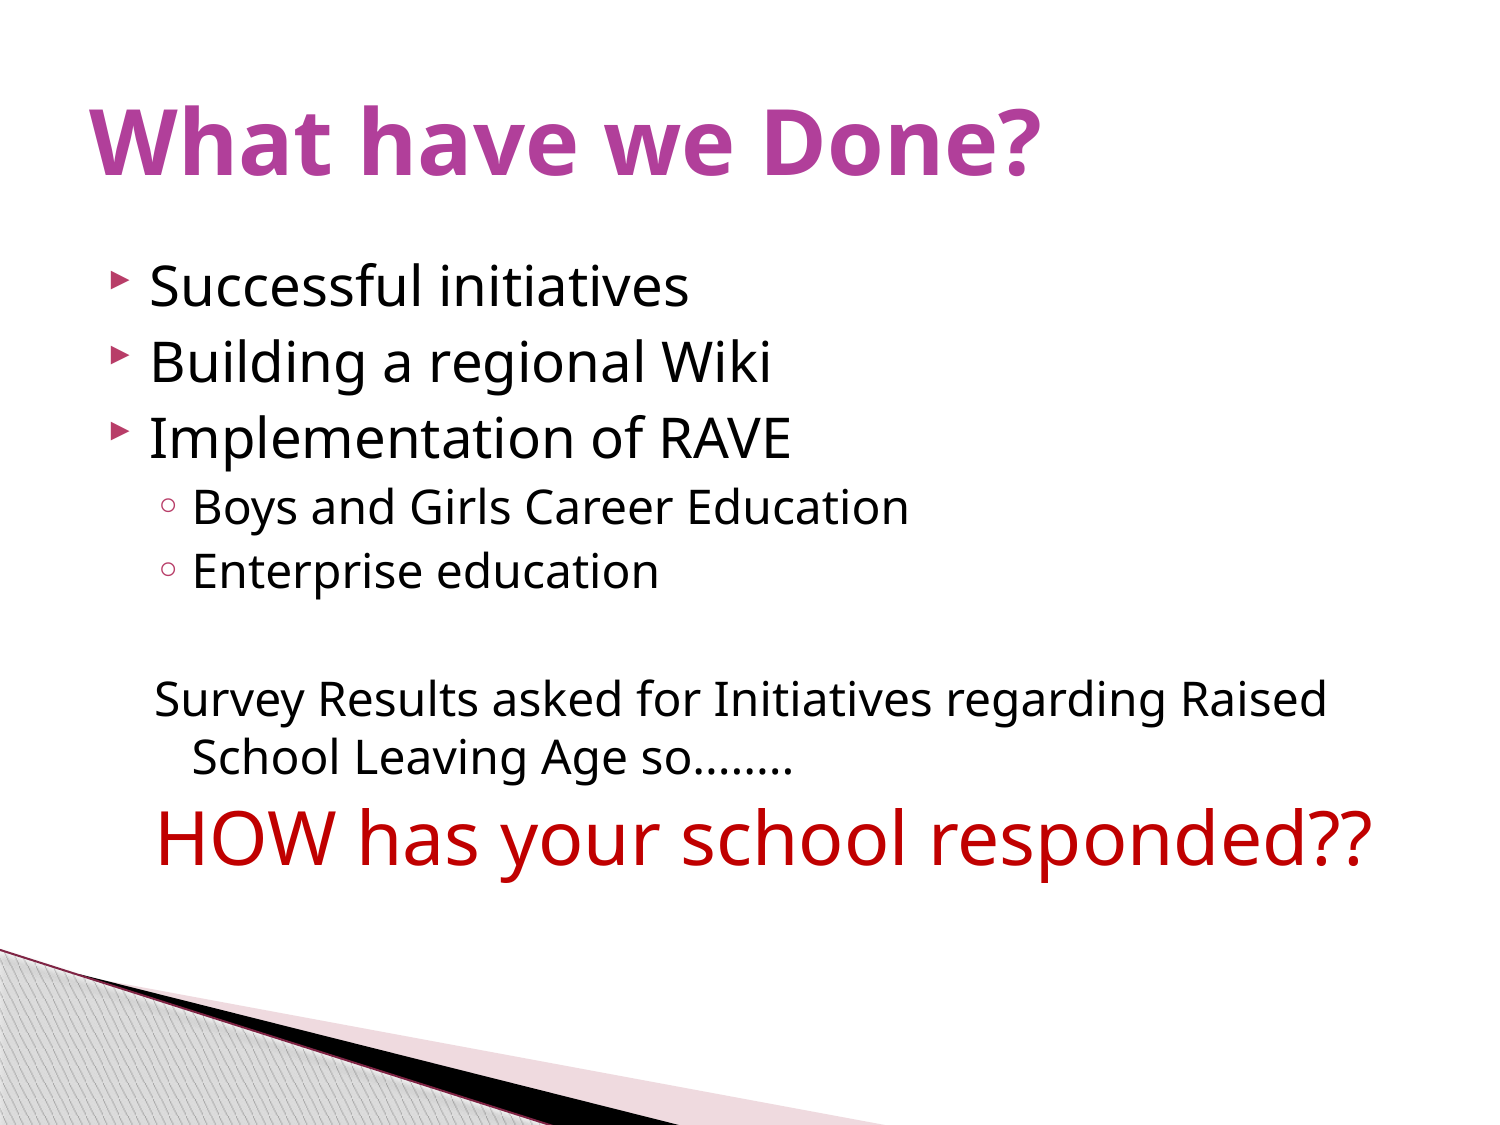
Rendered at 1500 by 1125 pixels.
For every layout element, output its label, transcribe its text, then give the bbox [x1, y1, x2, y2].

title What have we Done? [75, 45, 1425, 233]
list Successful initiatives Building a regional Wiki Implementation of RAVE Boys and Girls Career Education Enterprise education Survey Results asked for Initiatives regarding Raised School Leaving Age so........ HOW has your school responded?? [75, 243, 1425, 986]
